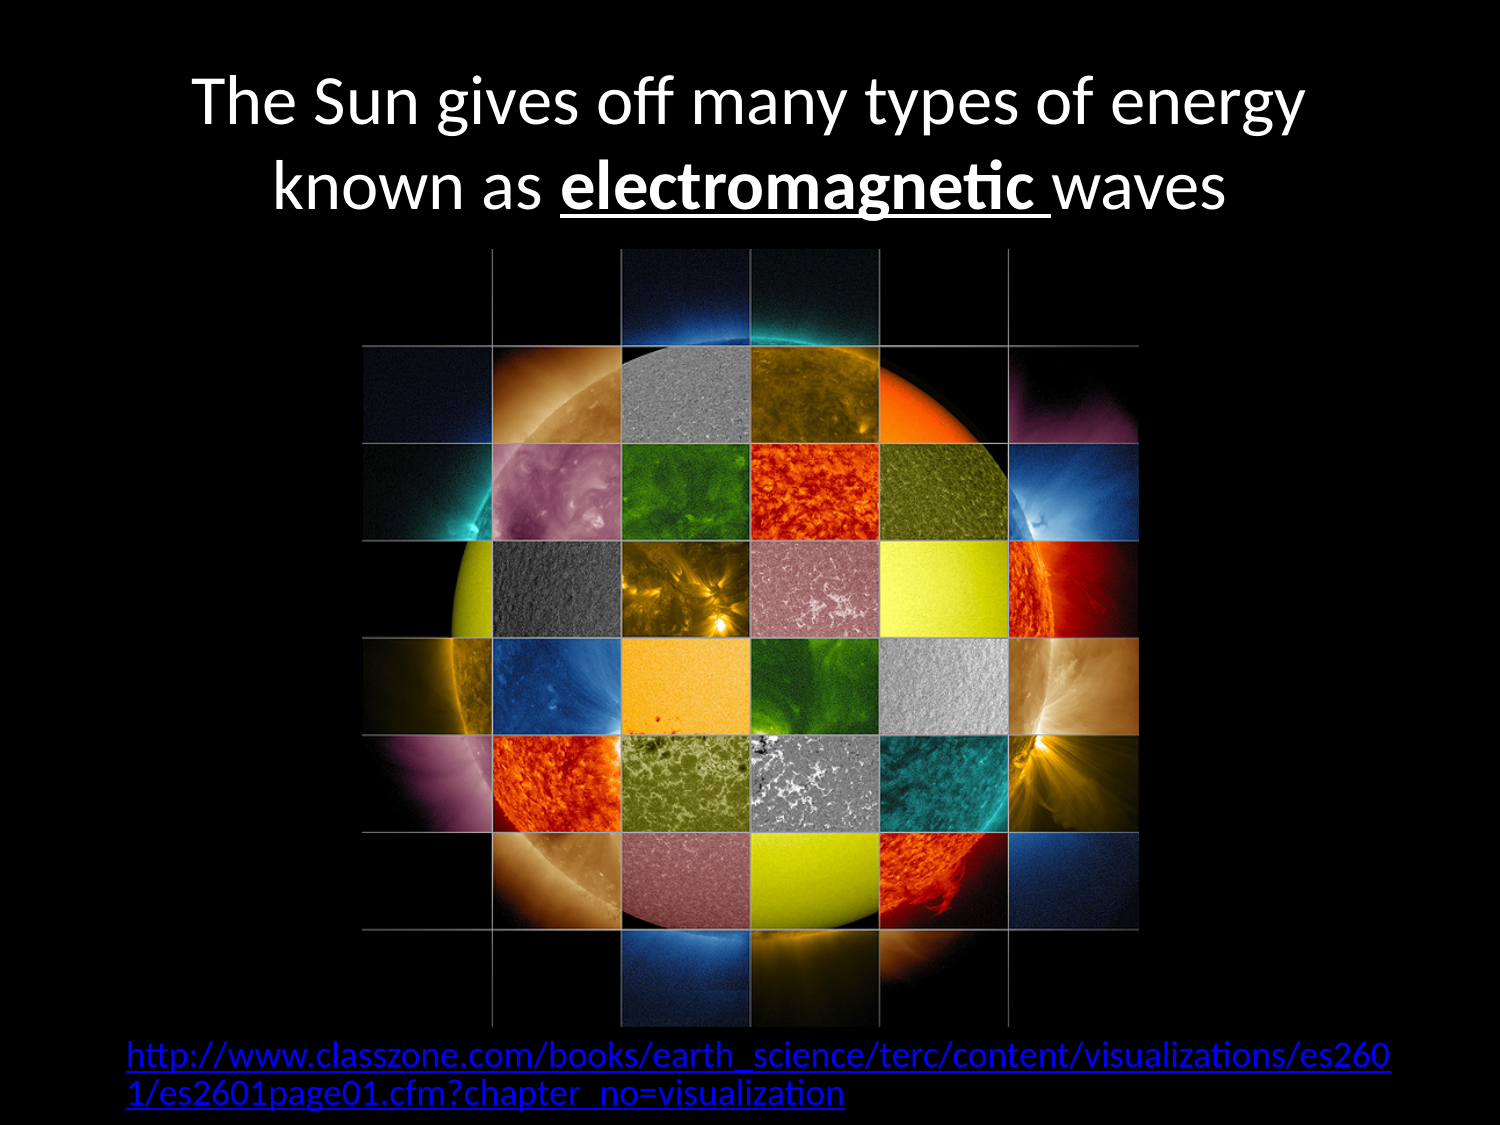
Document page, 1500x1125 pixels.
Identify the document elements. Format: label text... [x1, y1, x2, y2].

title The Sun gives off many types of energy known as electromagnetic waves [75, 45, 1425, 233]
text_box http://www.classzone.com/books/earth_science/terc/content/visualizations/es2601/es2601page01.cfm?chapter_no=visualization [111, 1023, 1424, 1083]
picture [362, 249, 1139, 1027]
